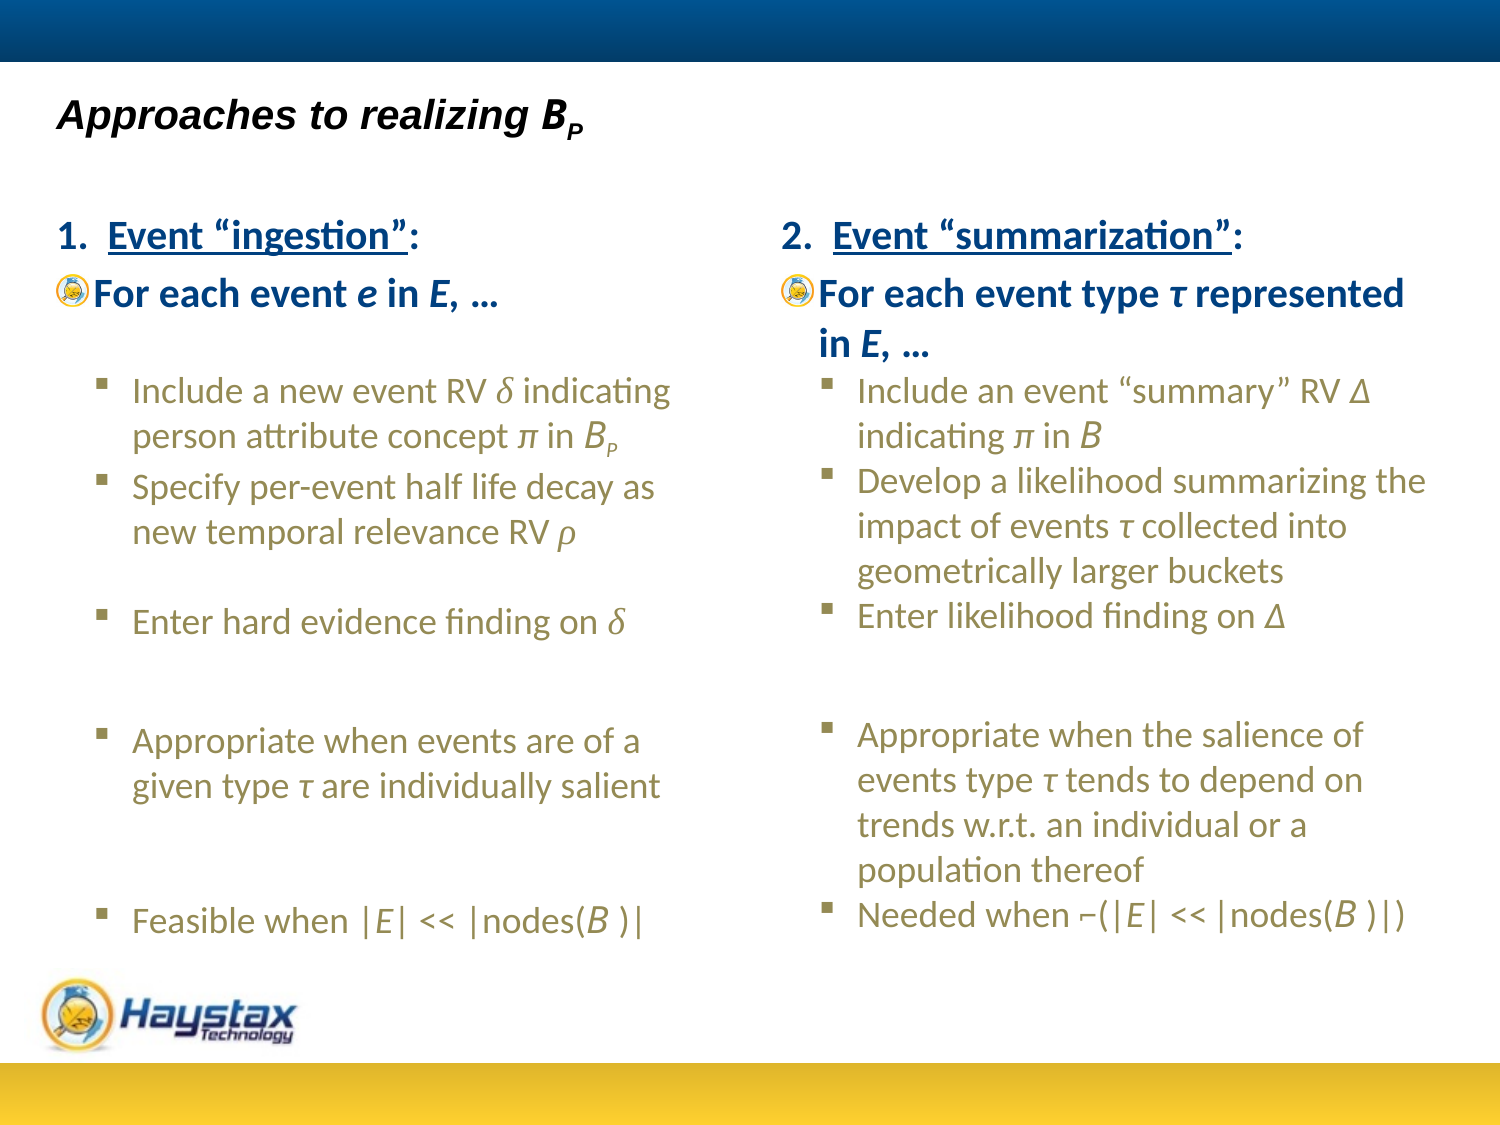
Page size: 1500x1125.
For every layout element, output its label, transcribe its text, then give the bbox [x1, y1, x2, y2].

picture [56, 274, 89, 307]
picture [24, 968, 315, 1063]
list 1. Event “ingestion”: For each event e in E, … Include a new event RV δ indicating person attribute concept π in BP Specify per-event half life decay as new temporal relevance RV ρ Enter hard evidence finding on δ Appropriate when events are of a given type τ are individually salient Feasible when |E| << |nodes(B )| [41, 200, 738, 975]
picture [781, 274, 814, 307]
list 2. Event “summarization”: For each event type τ represented in E, … Include an event “summary” RV Δ indicating π in B Develop a likelihood summarizing the impact of events τ collected into geometrically larger buckets Enter likelihood finding on Δ Appropriate when the salience of events type τ tends to depend on trends w.r.t. an individual or a population thereof Needed when ⌐(|E| << |nodes(B )|) [766, 200, 1463, 975]
title Approaches to realizing BP [41, 61, 1462, 172]
